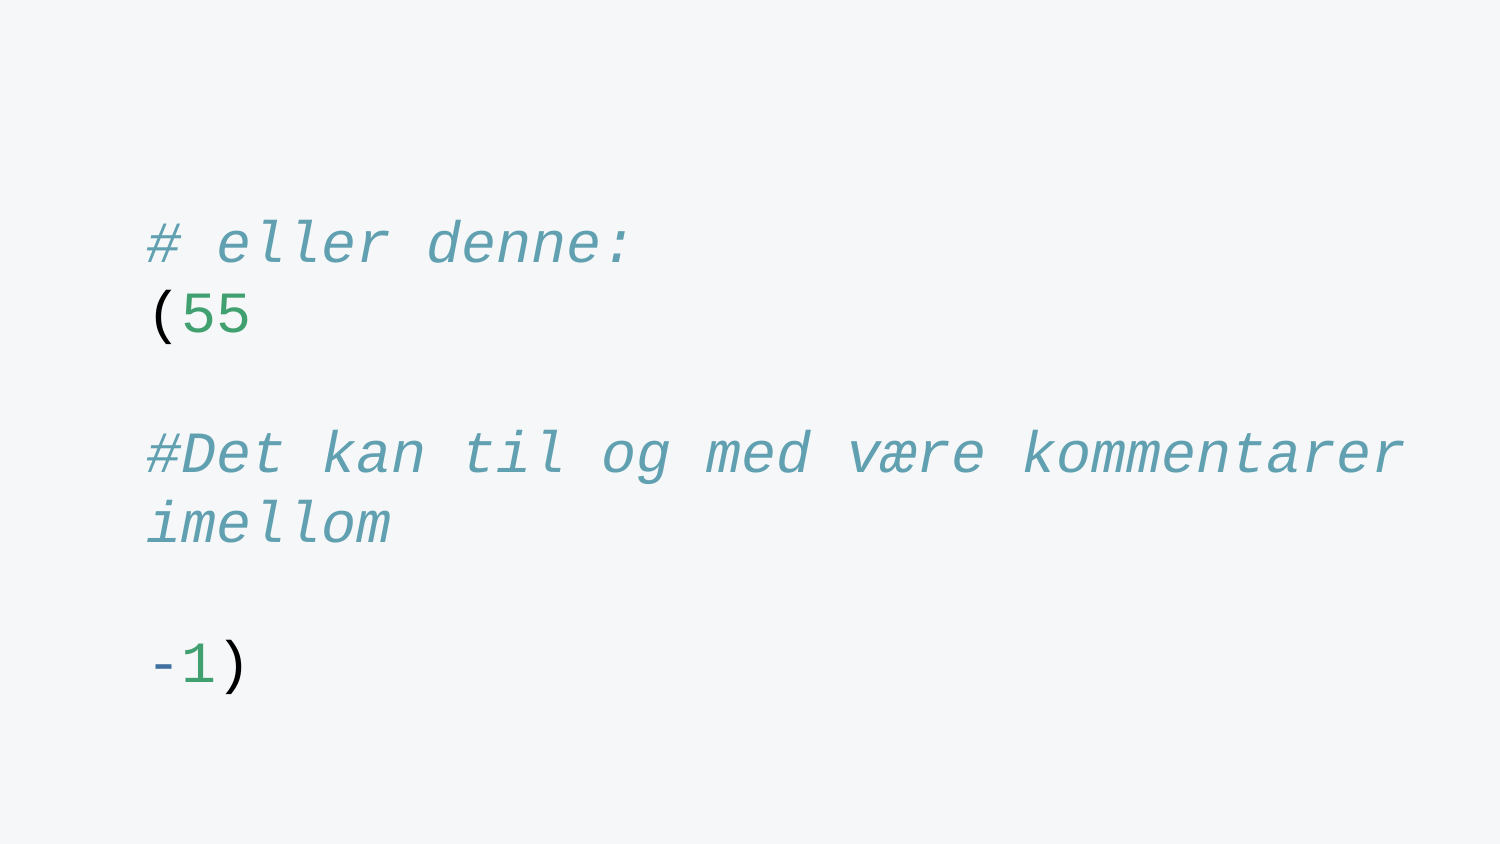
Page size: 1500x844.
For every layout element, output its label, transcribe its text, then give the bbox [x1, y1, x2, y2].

list # eller denne: (55 #Det kan til og med være kommentarer imellom -1) [75, 196, 1425, 754]
